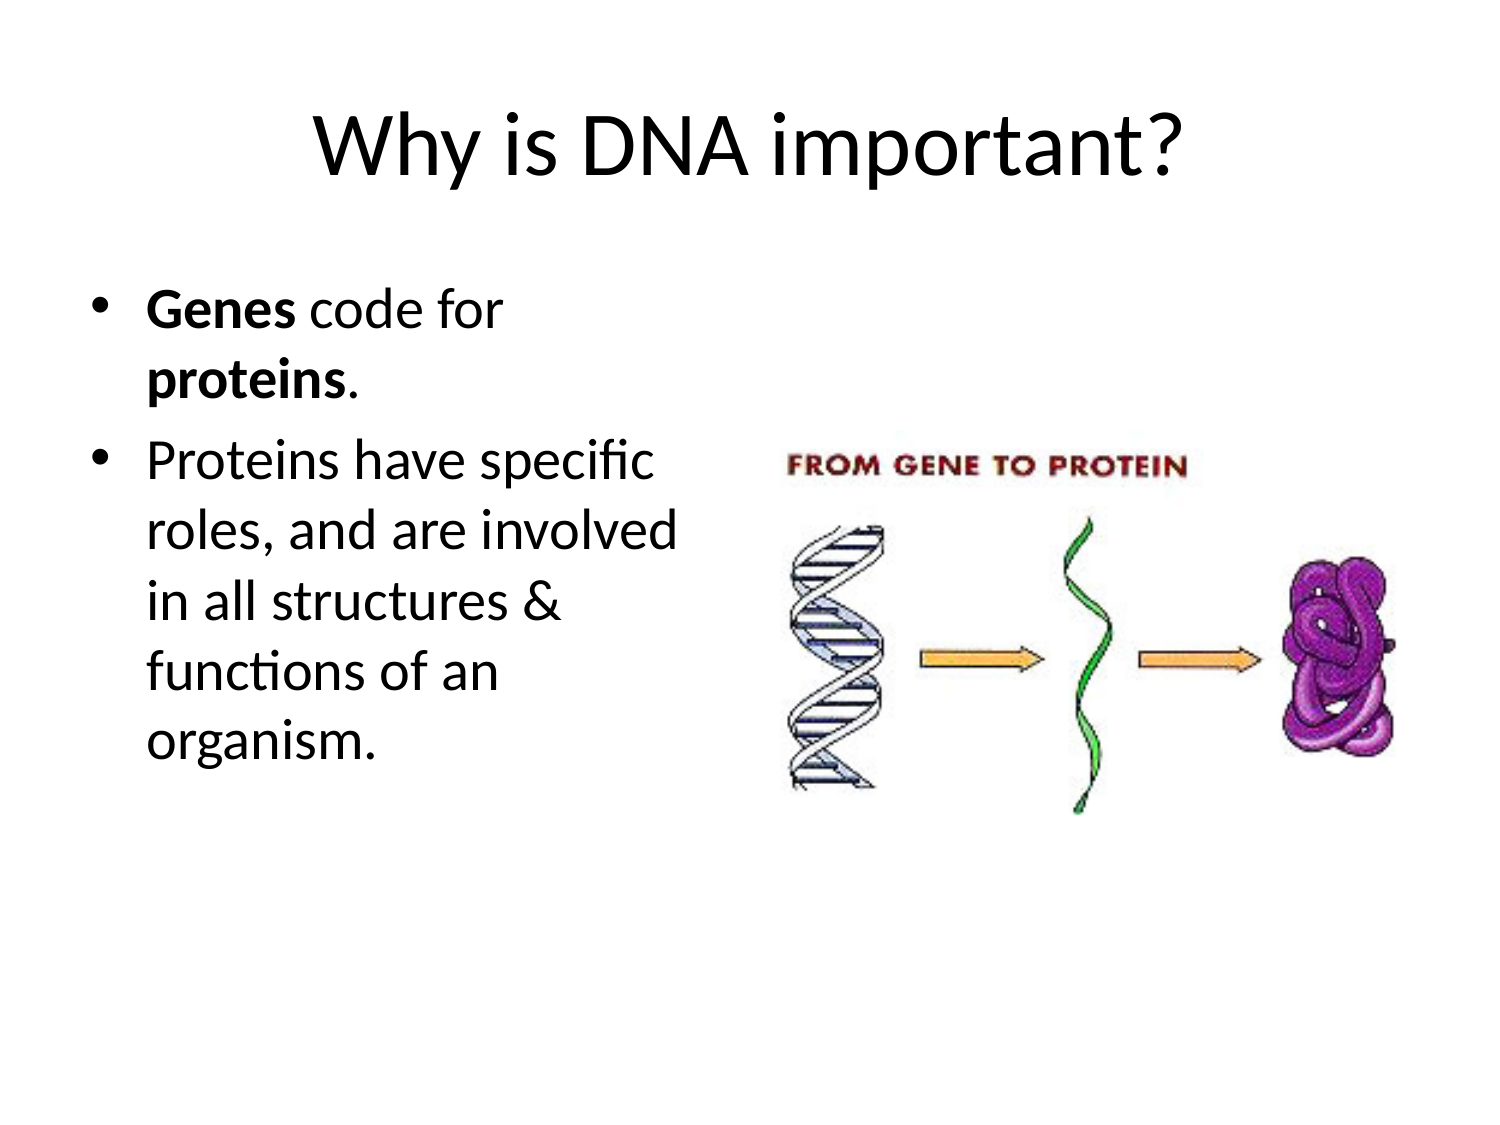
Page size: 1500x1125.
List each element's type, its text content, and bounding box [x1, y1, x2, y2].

title Why is DNA important? [75, 45, 1425, 233]
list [762, 262, 1426, 1006]
list Genes code for proteins. Proteins have specific roles, and are involved in all structures & functions of an organism. [75, 262, 738, 1005]
